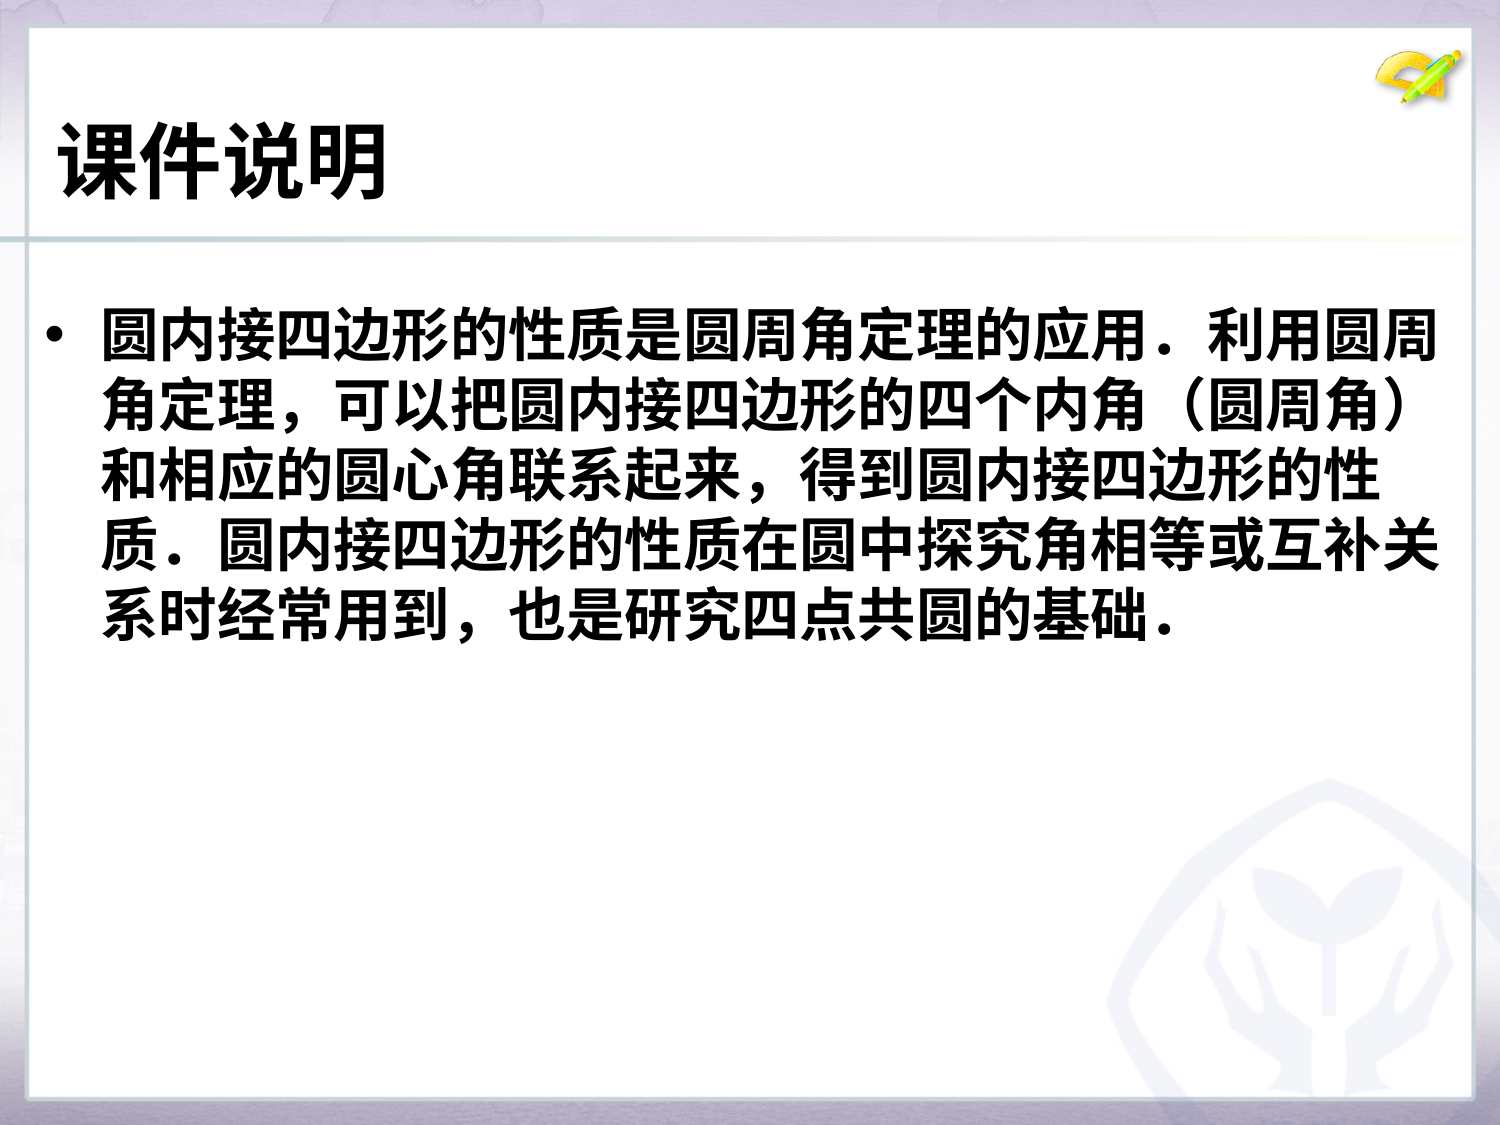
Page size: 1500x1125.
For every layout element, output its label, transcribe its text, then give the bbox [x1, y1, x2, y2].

text_box 课件说明 [41, 101, 538, 217]
picture [0, 0, 1500, 1125]
list 圆内接四边形的性质是圆周角定理的应用．利用圆周角定理，可以把圆内接四边形的四个内角（圆周角）和相应的圆心角联系起来，得到圆内接四边形的性 质．圆内接四边形的性质在圆中探究角相等或互补关系时经常用到，也是研究四点共圆的基础． [29, 290, 1500, 944]
